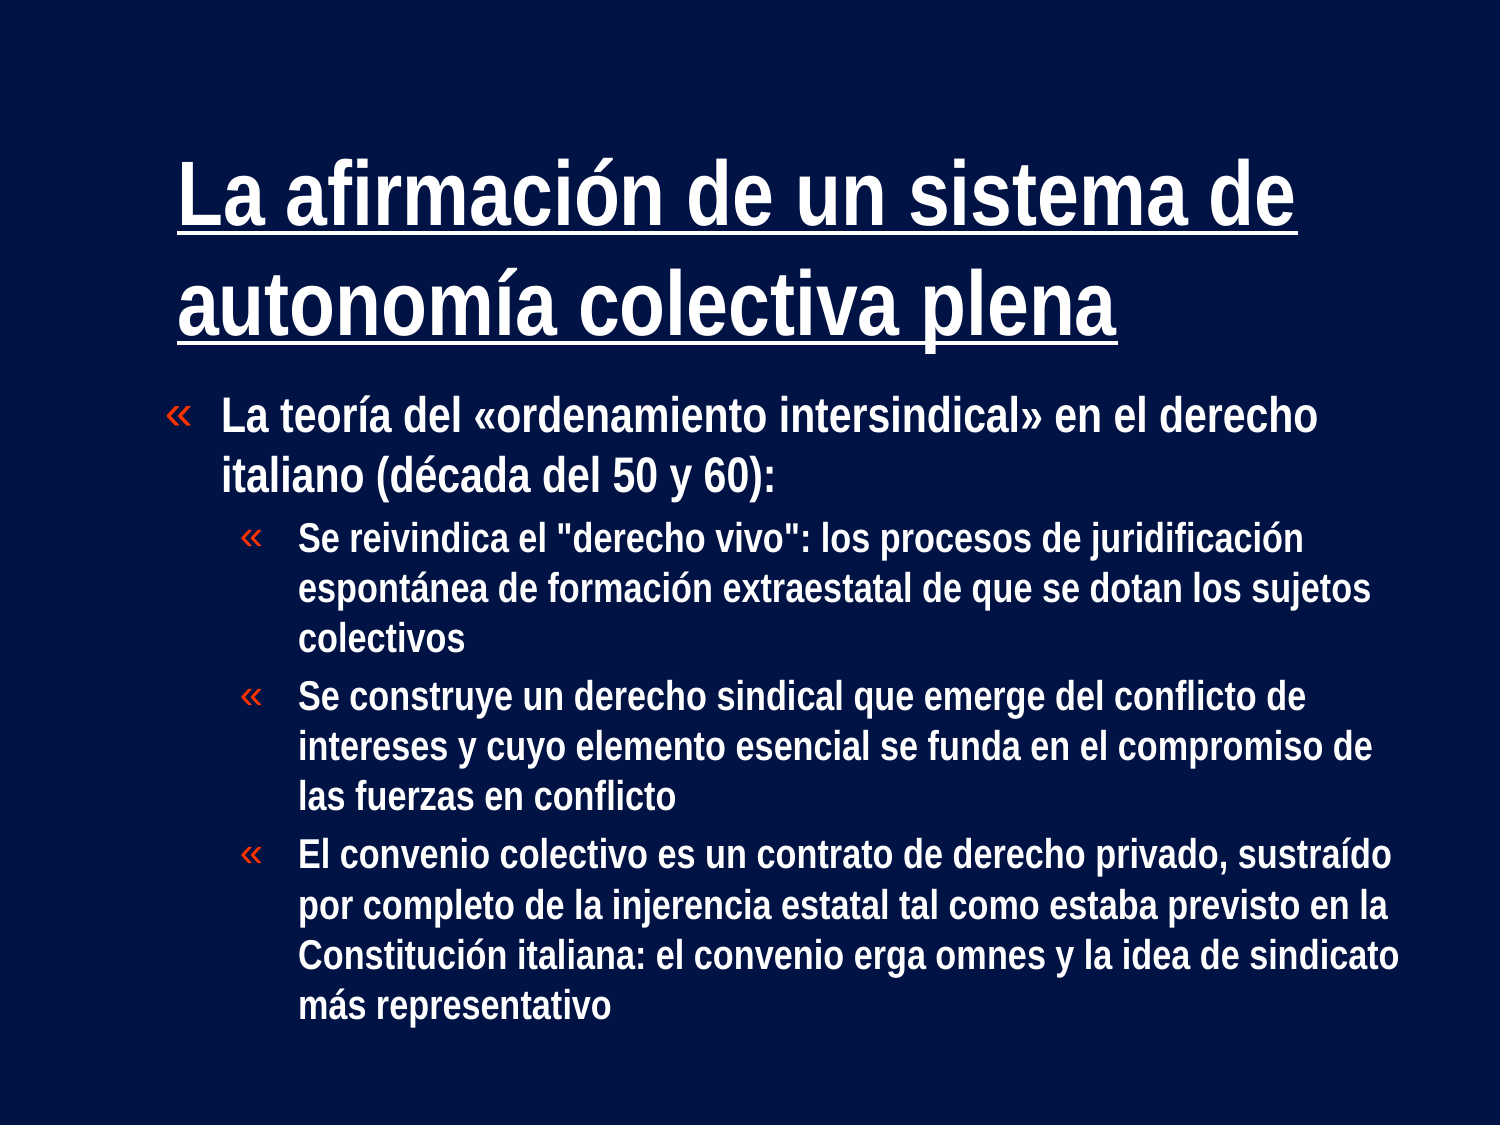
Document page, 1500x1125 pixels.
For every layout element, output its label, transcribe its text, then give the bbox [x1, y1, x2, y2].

title La afirmación de un sistema de autonomía colectiva plena [162, 149, 1388, 338]
list La teoría del «ordenamiento intersindical» en el derecho italiano (década del 50 y 60): Se reivindica el "derecho vivo": los procesos de juridificación espontánea de formación extraestatal de que se dotan los sujetos colectivos Se construye un derecho sindical que emerge del conflicto de intereses y cuyo elemento esencial se funda en el compromiso de las fuerzas en conflicto El convenio colectivo es un contrato de derecho privado, sustraído por completo de la injerencia estatal tal como estaba previsto en la Constitución italiana: el convenio erga omnes y la idea de sindicato más representativo [150, 375, 1431, 1075]
